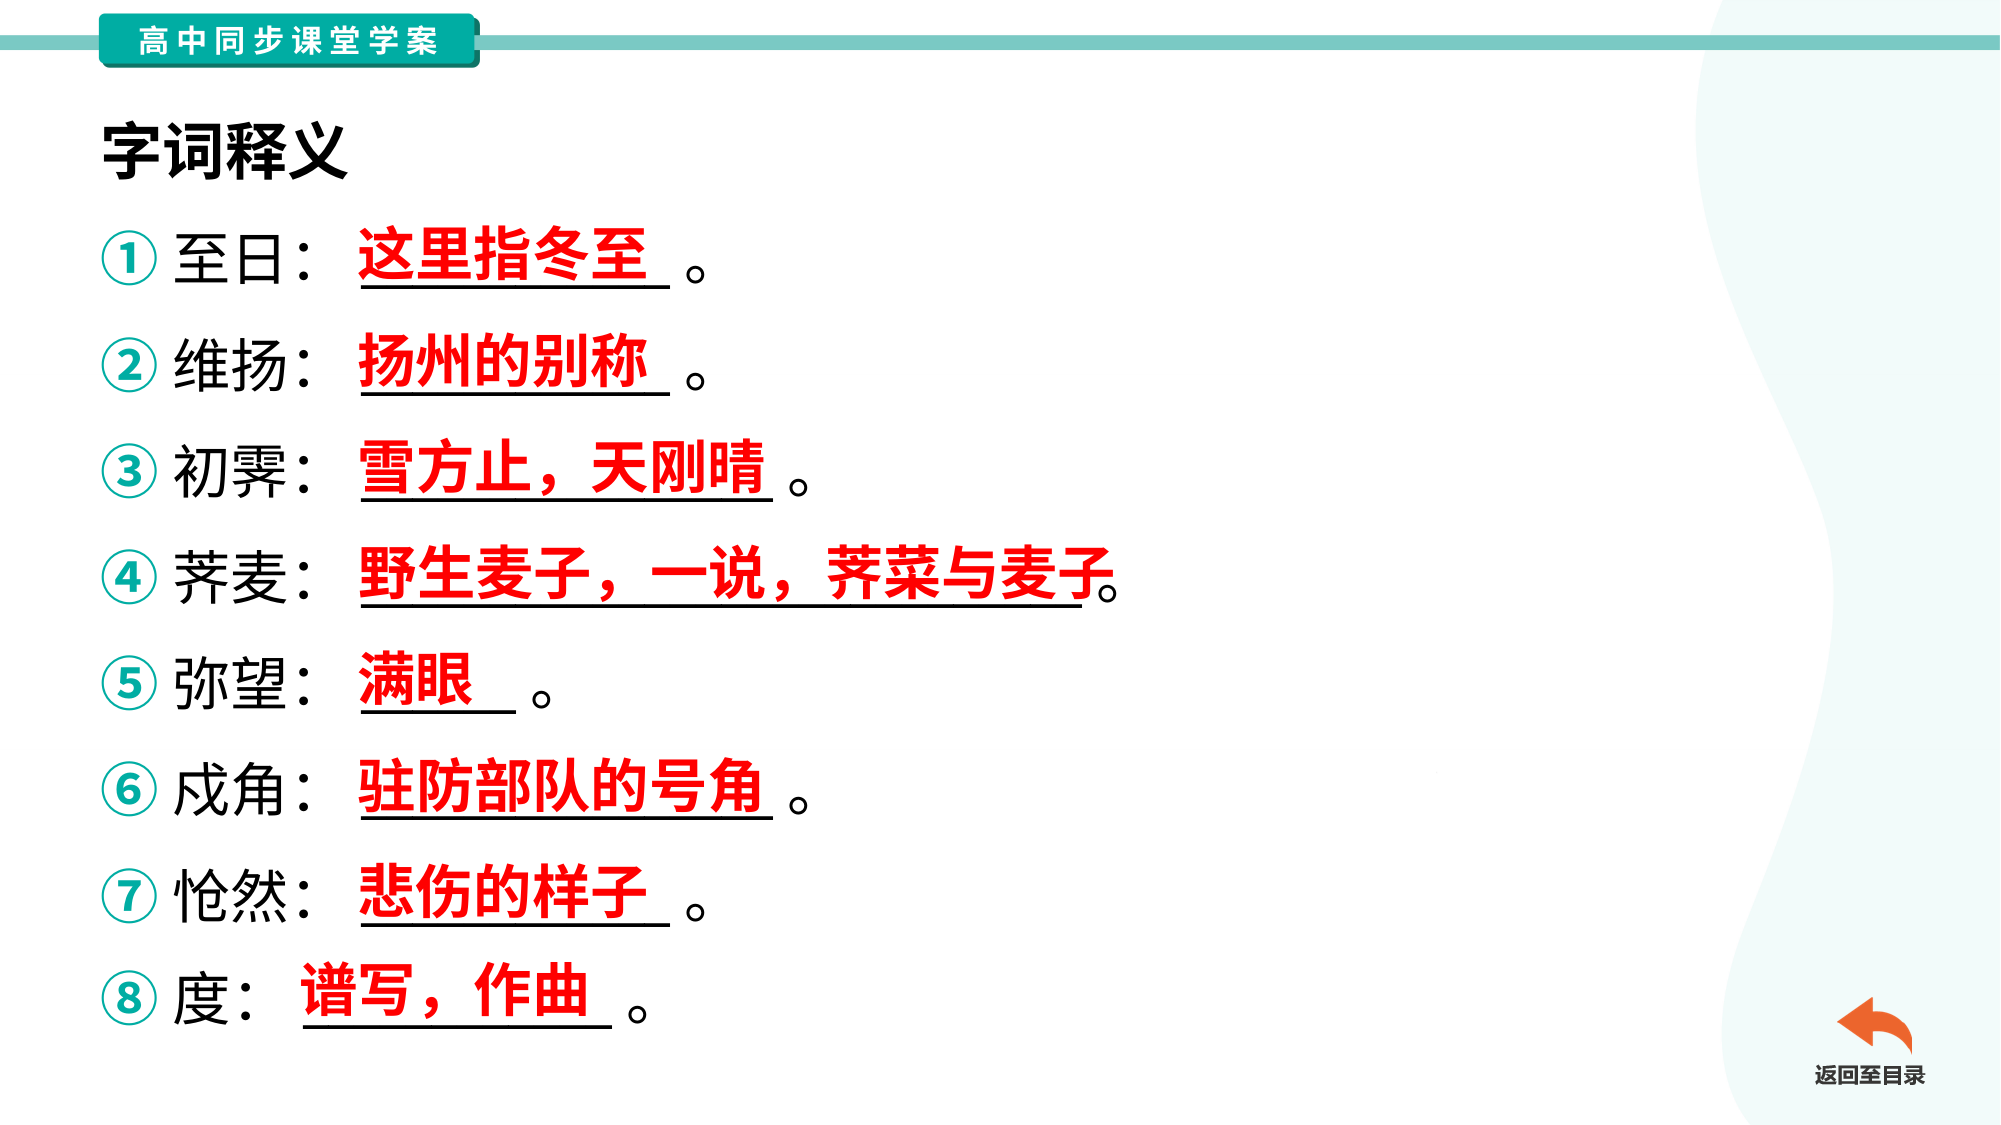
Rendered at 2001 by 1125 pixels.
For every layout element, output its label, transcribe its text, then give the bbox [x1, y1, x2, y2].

text_box 这里指冬至 [335, 181, 671, 276]
text_box 野生麦子，一说，荠菜与麦子 [335, 499, 1140, 594]
picture [0, 0, 2000, 1125]
text_box 雪方止，天刚晴 [335, 393, 789, 488]
text_box 满眼 [335, 606, 496, 701]
text_box 谱写，作曲 [277, 921, 613, 1013]
text_box ①至日：____________。 ②维扬：____________。 ③初霁：________________。 ④荠麦：____________________________。 ⑤弥望：______。 ⑥戍角：________________。 ⑦怆然：____________。 ⑧度：____________。 [100, 186, 1899, 1021]
text_box 扬州的别称 [335, 287, 671, 382]
text_box 悲伤的样子 [335, 818, 671, 913]
text_box 驻防部队的号角 [335, 712, 789, 807]
text_box 字词释义 [100, 76, 1899, 186]
